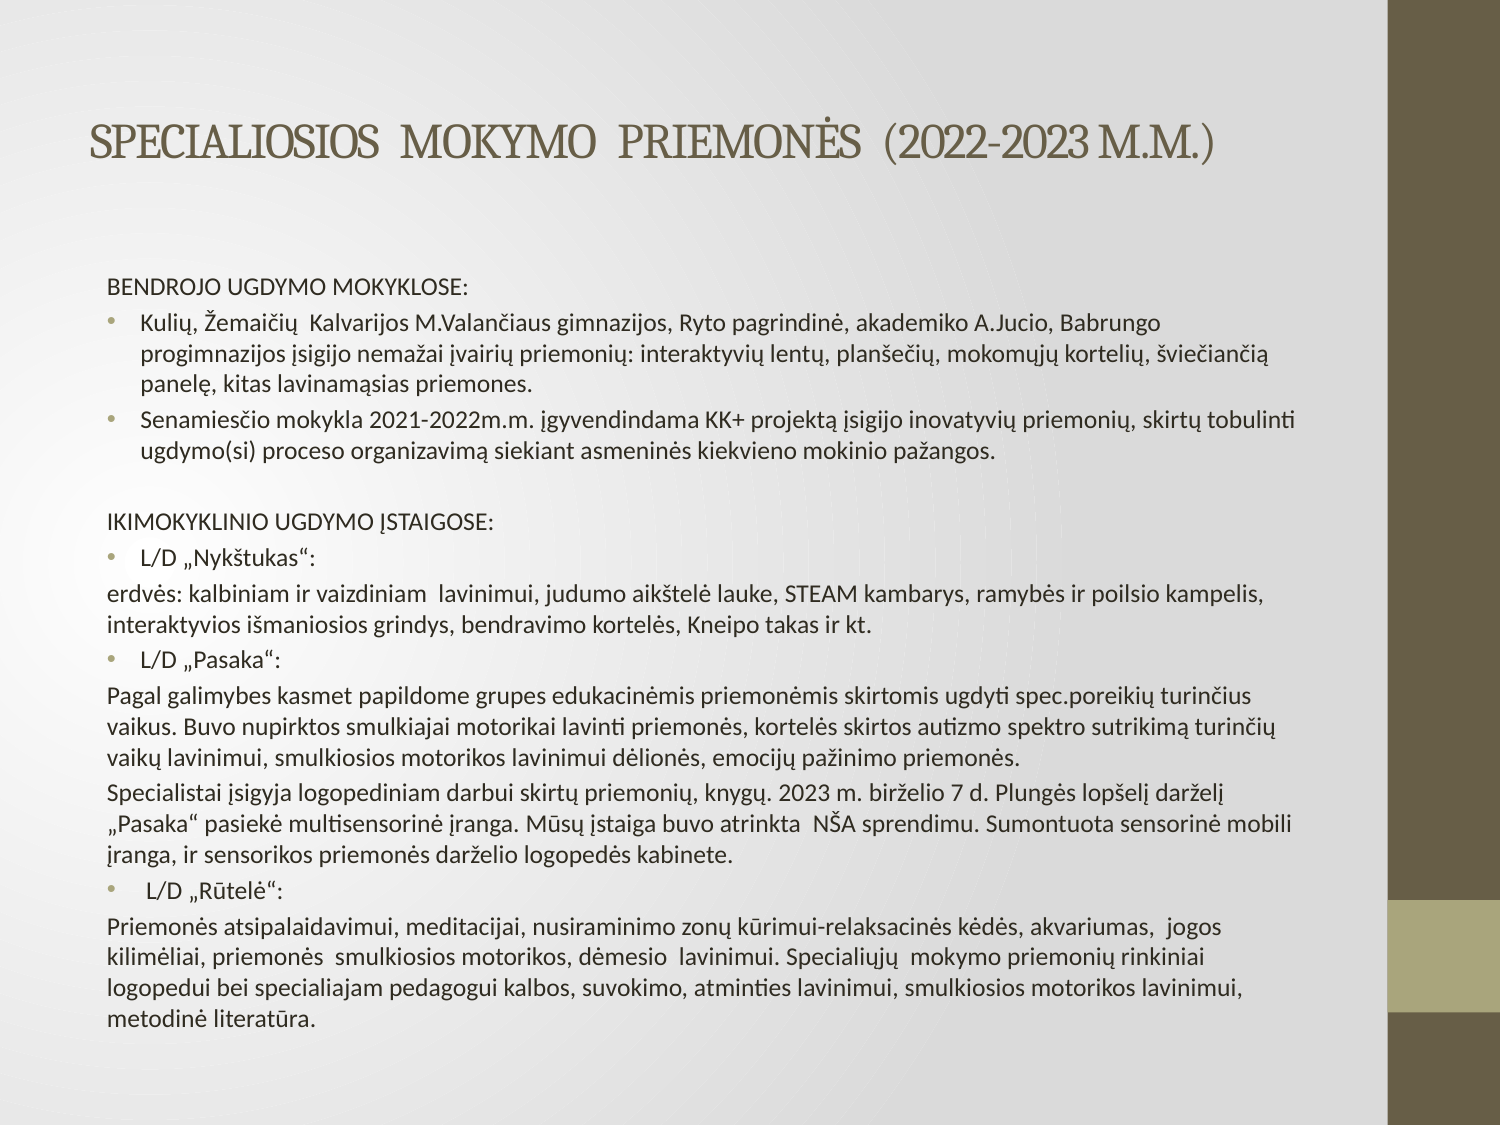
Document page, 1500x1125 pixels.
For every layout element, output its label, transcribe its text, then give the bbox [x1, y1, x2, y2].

list BENDROJO UGDYMO MOKYKLOSE: Kulių, Žemaičių Kalvarijos M.Valančiaus gimnazijos, Ryto pagrindinė, akademiko A.Jucio, Babrungo progimnazijos įsigijo nemažai įvairių priemonių: interaktyvių lentų, planšečių, mokomųjų kortelių, šviečiančią panelę, kitas lavinamąsias priemones. Senamiesčio mokykla 2021-2022m.m. įgyvendindama KK+ projektą įsigijo inovatyvių priemonių, skirtų tobulinti ugdymo(si) proceso organizavimą siekiant asmeninės kiekvieno mokinio pažangos. IKIMOKYKLINIO UGDYMO ĮSTAIGOSE: L/D „Nykštukas“: erdvės: kalbiniam ir vaizdiniam lavinimui, judumo aikštelė lauke, STEAM kambarys, ramybės ir poilsio kampelis, interaktyvios išmaniosios grindys, bendravimo kortelės, Kneipo takas ir kt. L/D „Pasaka“: Pagal galimybes kasmet papildome grupes edukacinėmis priemonėmis skirtomis ugdyti spec.poreikių turinčius vaikus. Buvo nupirktos smulkiajai motorikai lavinti priemonės, kortelės skirtos autizmo spektro sutrikimą turinčių vaikų lavinimui, smulkiosios motorikos lavinimui dėlionės, emocijų pažinimo priemonės. Specialistai įsigyja logopediniam darbui skirtų priemonių, knygų. 2023 m. birželio 7 d. Plungės lopšelį darželį „Pasaka“ pasiekė multisensorinė įranga. Mūsų įstaiga buvo atrinkta NŠA sprendimu. Sumontuota sensorinė mobili įranga, ir sensorikos priemonės darželio logopedės kabinete. L/D „Rūtelė“: Priemonės atsipalaidavimui, meditacijai, nusiraminimo zonų kūrimui-relaksacinės kėdės, akvariumas, jogos kilimėliai, priemonės smulkiosios motorikos, dėmesio lavinimui. Specialiųjų mokymo priemonių rinkiniai logopedui bei specialiajam pedagogui kalbos, suvokimo, atminties lavinimui, smulkiosios motorikos lavinimui, metodinė literatūra. [75, 262, 1325, 1050]
title SPECIALIOSIOS MOKYMO PRIEMONĖS (2022-2023 M.M.) [75, 45, 1325, 233]
